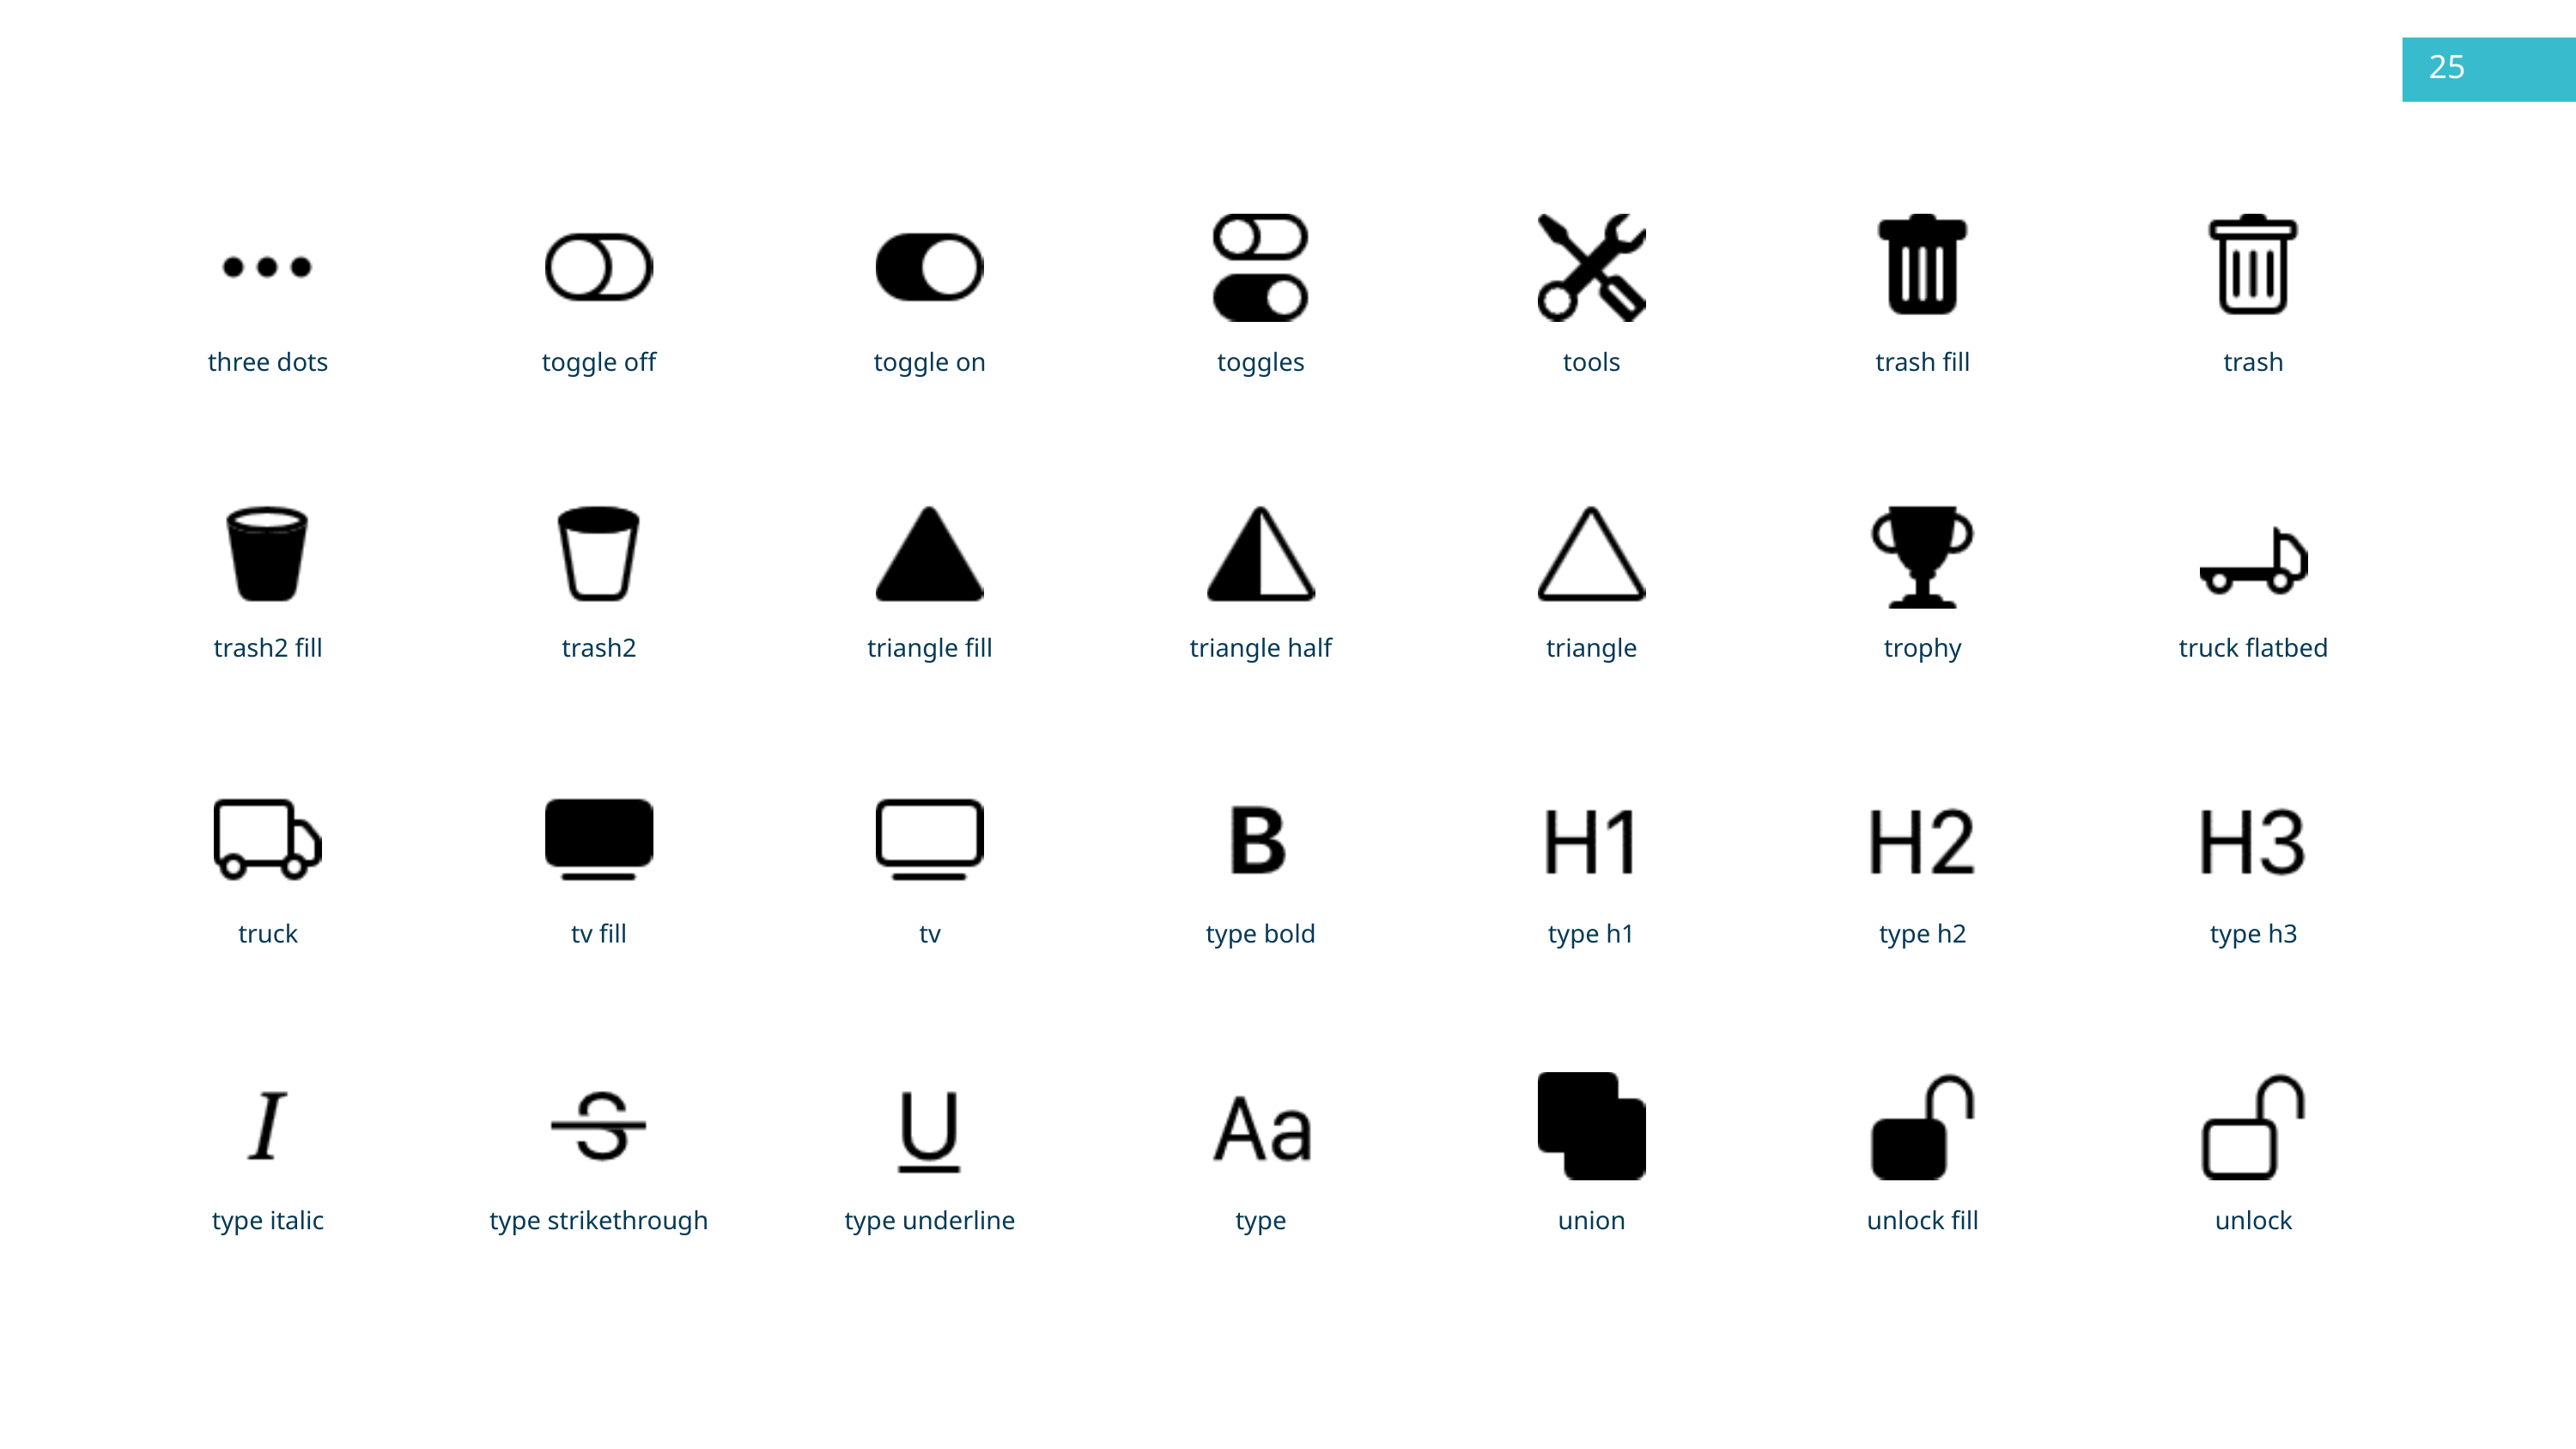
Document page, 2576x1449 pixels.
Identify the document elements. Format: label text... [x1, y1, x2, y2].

slide_number 25 [2415, 35, 2502, 100]
text_box toggles [1082, 339, 1413, 383]
text_box tv [750, 912, 1082, 955]
picture [1538, 214, 1646, 323]
text_box unlock [2075, 1197, 2433, 1241]
text_box triangle half [1082, 626, 1413, 669]
text_box trash2 fill [89, 626, 420, 669]
text_box type strikethrough [420, 1197, 750, 1241]
text_box unlock fill [1744, 1197, 2075, 1241]
picture [1538, 500, 1646, 609]
picture [876, 786, 985, 894]
text_box type [1082, 1197, 1413, 1241]
text_box type underline [750, 1197, 1082, 1241]
picture [1868, 1072, 1978, 1181]
picture [876, 1072, 985, 1181]
text_box trash fill [1744, 339, 2075, 383]
picture [1207, 500, 1315, 609]
picture [1868, 500, 1978, 609]
picture [214, 214, 323, 323]
picture [1868, 786, 1978, 894]
text_box type h2 [1744, 912, 2075, 955]
text_box type italic [89, 1197, 420, 1241]
picture [1538, 1072, 1646, 1181]
text_box triangle [1413, 626, 1744, 669]
picture [214, 500, 323, 609]
picture [876, 214, 985, 323]
text_box truck flatbed [2075, 626, 2433, 669]
picture [2200, 214, 2308, 323]
text_box union [1413, 1197, 1744, 1241]
text_box type bold [1082, 912, 1413, 955]
picture [214, 786, 323, 894]
text_box trophy [1744, 626, 2075, 669]
text_box toggle off [420, 339, 750, 383]
picture [214, 1072, 323, 1181]
picture [1207, 214, 1315, 323]
picture [1538, 786, 1646, 894]
text_box three dots [89, 339, 420, 383]
picture [545, 500, 653, 609]
text_box type h3 [2075, 912, 2433, 955]
text_box tools [1413, 339, 1744, 383]
picture [2200, 786, 2308, 894]
picture [545, 1072, 653, 1181]
text_box truck [89, 912, 420, 955]
text_box trash [2075, 339, 2433, 383]
picture [2200, 500, 2308, 609]
picture [2200, 1072, 2308, 1181]
text_box tv fill [420, 912, 750, 955]
text_box type h1 [1413, 912, 1744, 955]
text_box toggle on [750, 339, 1082, 383]
picture [545, 786, 653, 894]
picture [545, 214, 653, 323]
picture [1207, 1072, 1315, 1181]
picture [876, 500, 985, 609]
text_box trash2 [420, 626, 750, 669]
picture [1207, 786, 1315, 894]
picture [1868, 214, 1978, 323]
text_box triangle fill [750, 626, 1082, 669]
